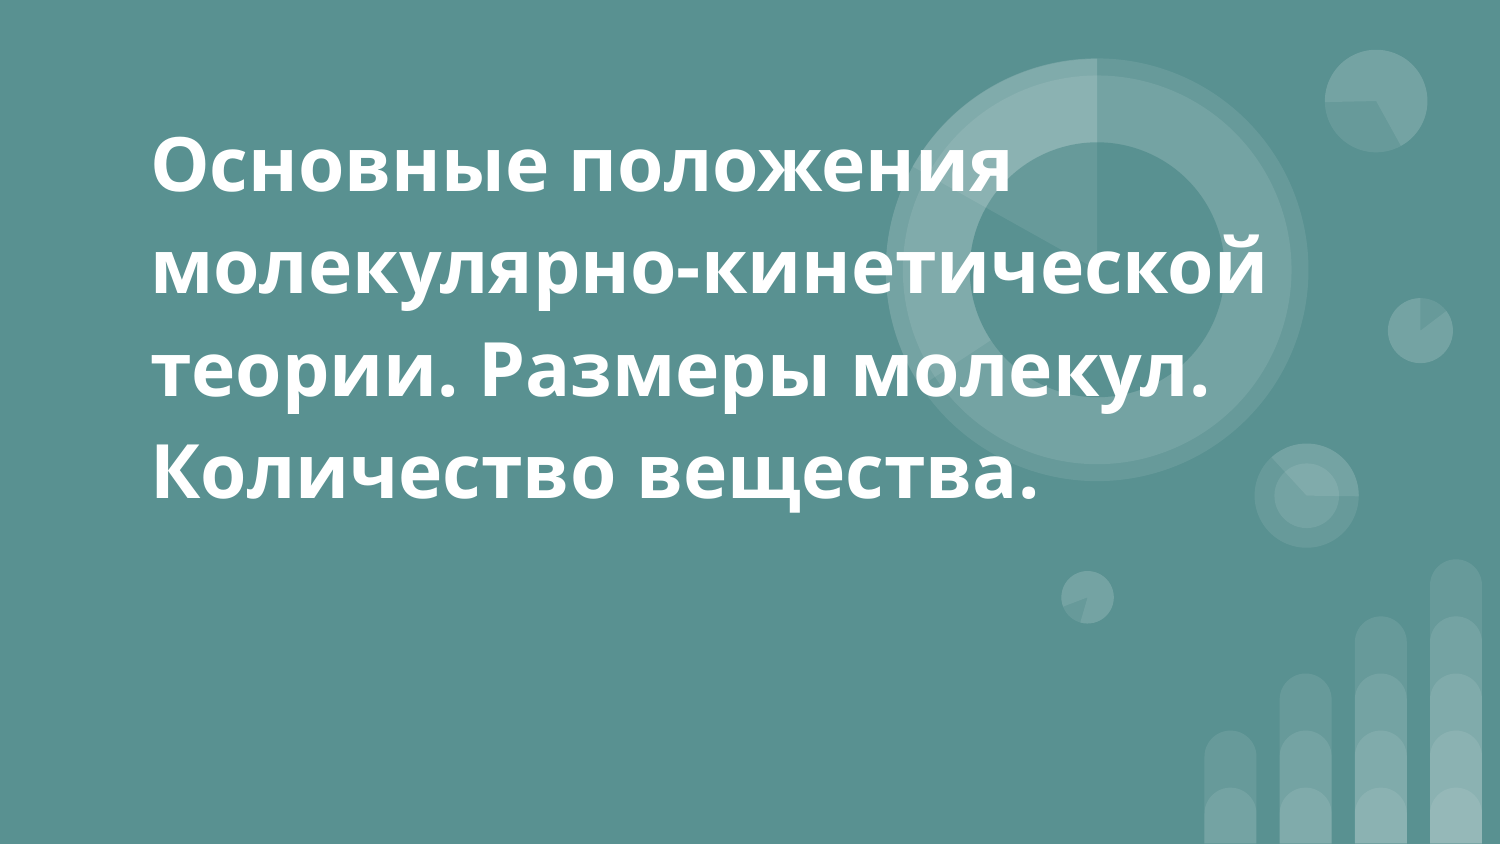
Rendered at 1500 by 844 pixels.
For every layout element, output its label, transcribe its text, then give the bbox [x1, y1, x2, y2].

title Основные положения молекулярно-кинетической теории. Размеры молекул. Количество вещества. [135, 59, 1292, 572]
